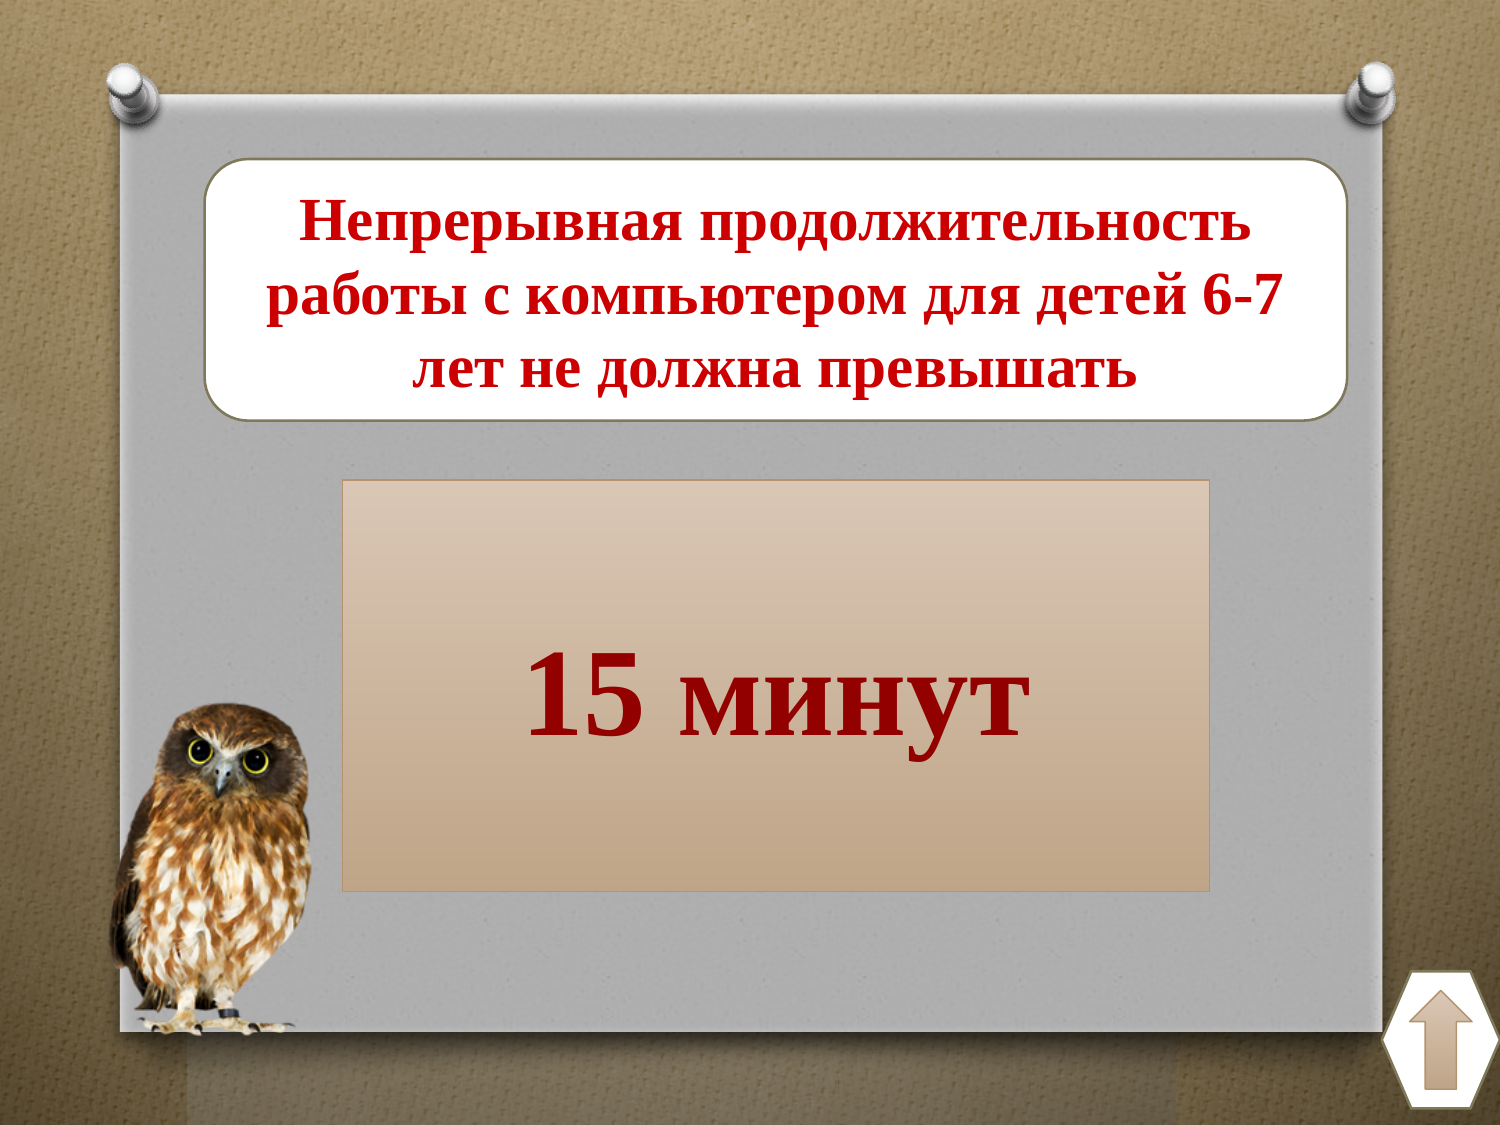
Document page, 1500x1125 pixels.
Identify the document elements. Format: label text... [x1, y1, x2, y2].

picture [75, 29, 198, 153]
picture [14, 673, 431, 1090]
text_box [1408, 989, 1473, 1090]
picture [1317, 35, 1439, 156]
text_box [1380, 969, 1500, 1110]
list 15 минут [342, 479, 1210, 892]
text_box Непрерывная продолжительность работы с компьютером для детей 6-7 лет не должна превышать [203, 157, 1349, 422]
